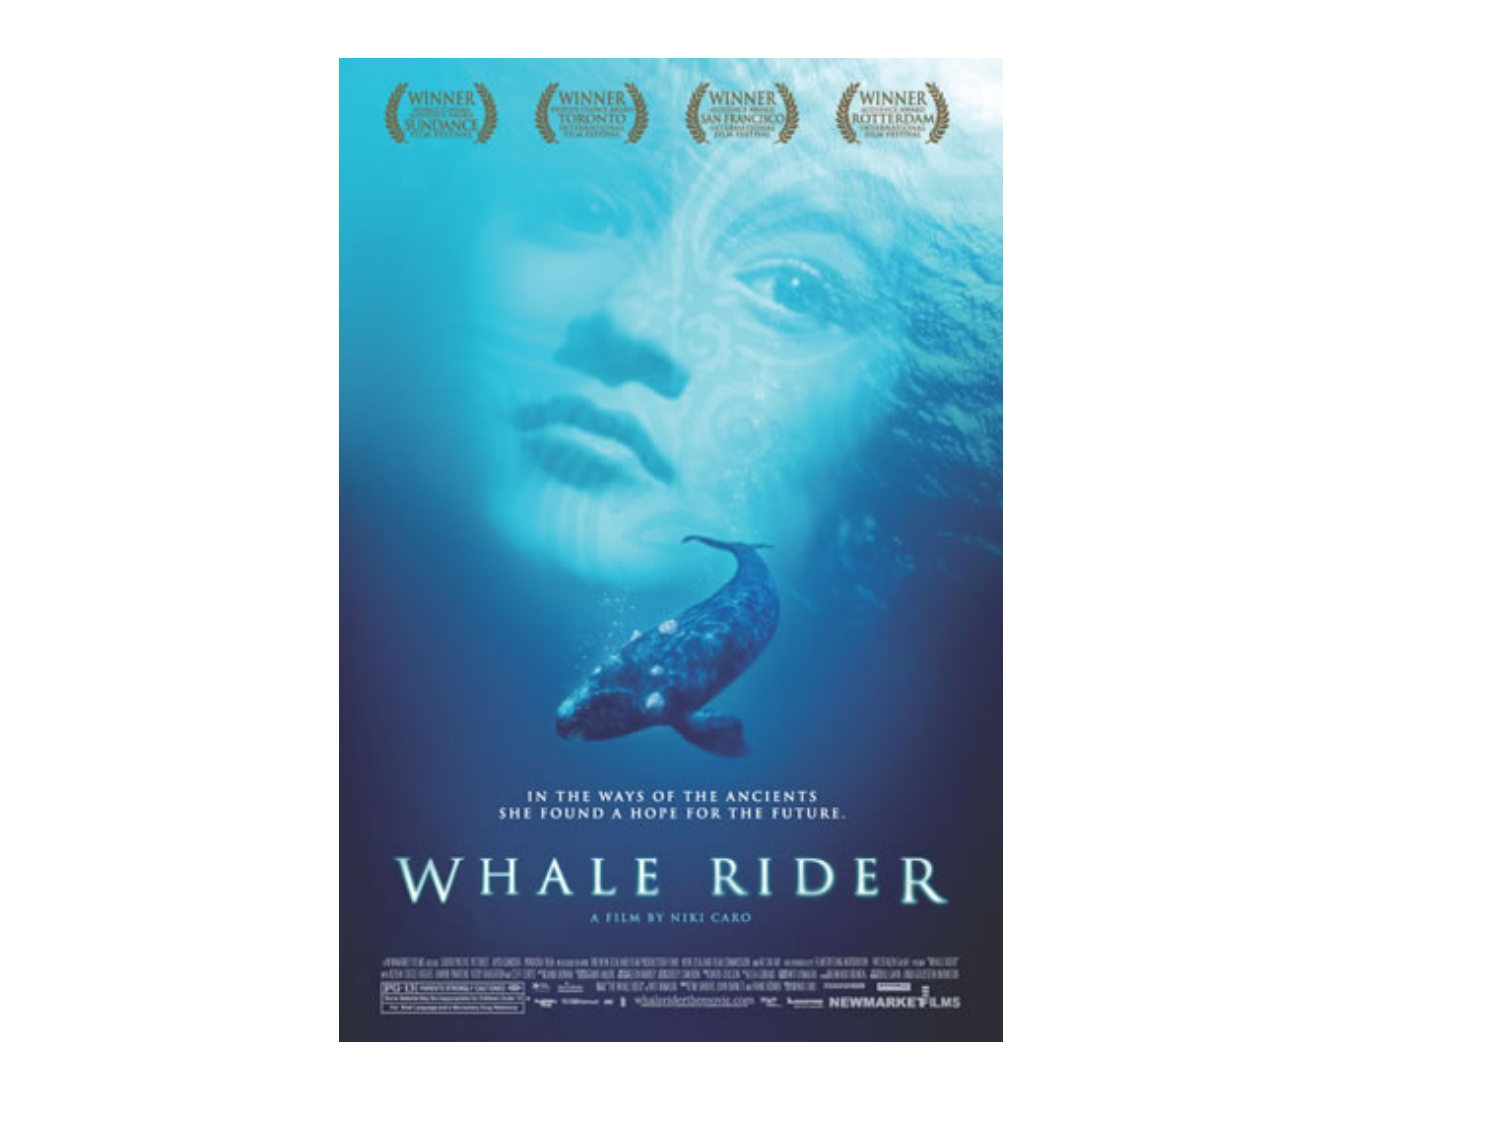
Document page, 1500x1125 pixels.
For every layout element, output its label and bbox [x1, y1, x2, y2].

picture [339, 58, 1003, 1042]
